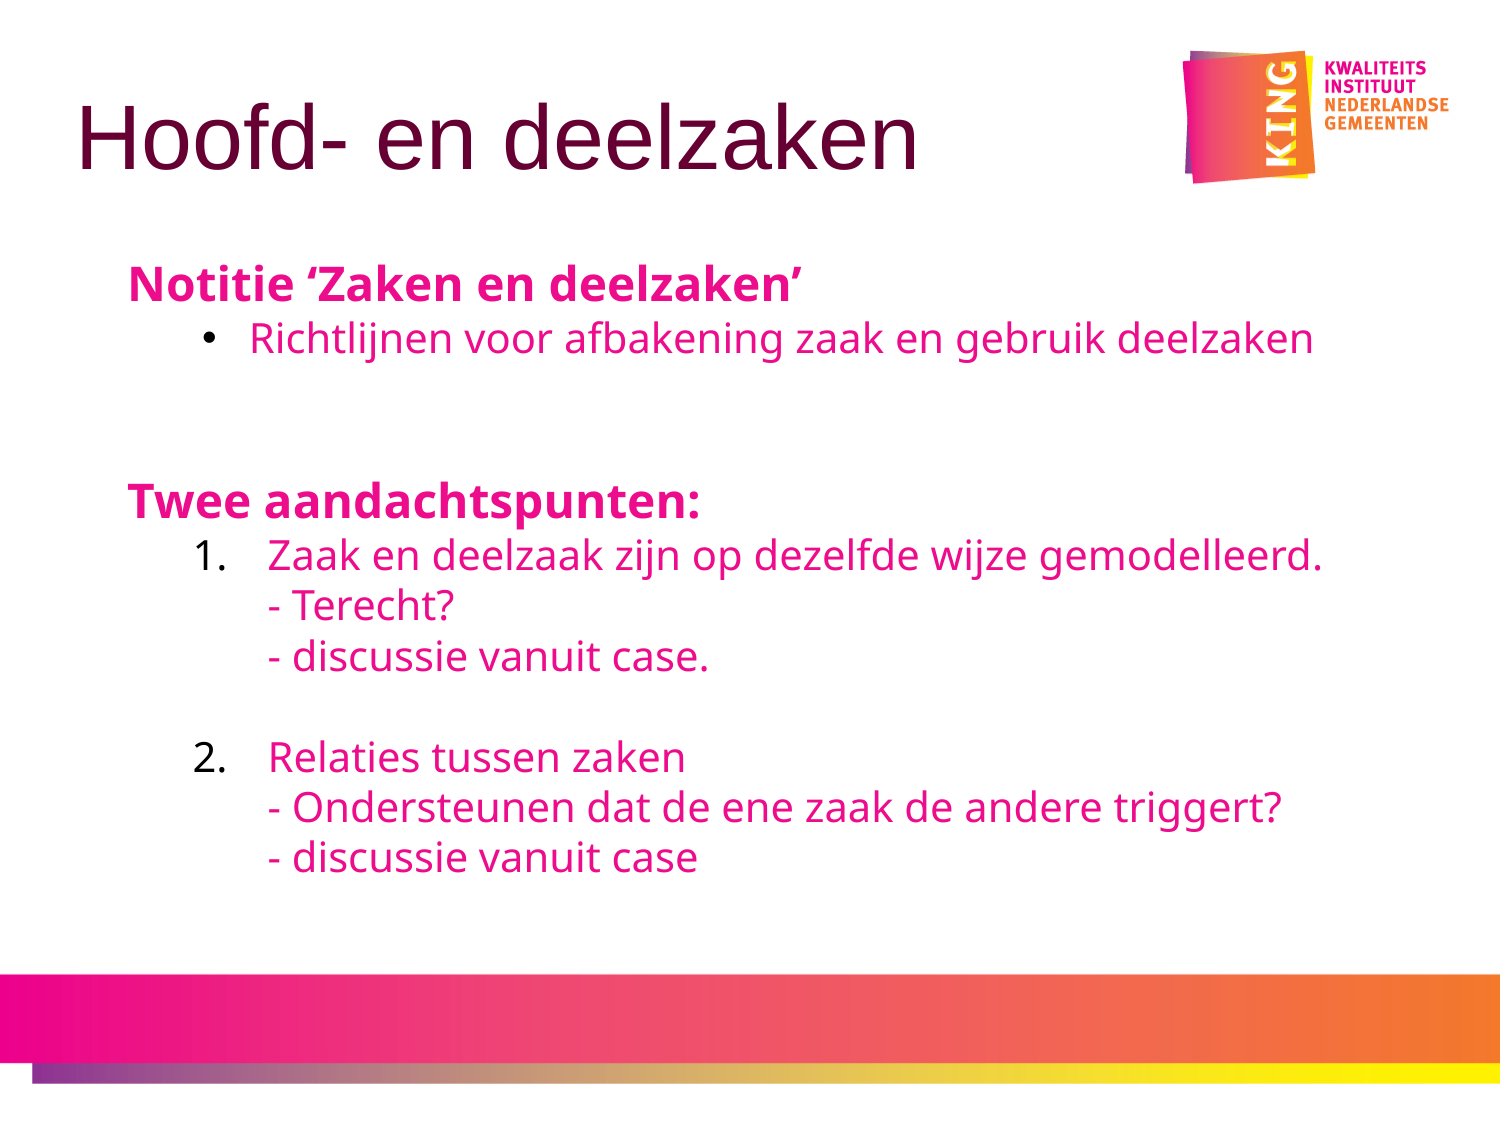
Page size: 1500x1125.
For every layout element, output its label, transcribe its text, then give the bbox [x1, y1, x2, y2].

list Notitie ‘Zaken en deelzaken’ Richtlijnen voor afbakening zaak en gebruik deelzaken Twee aandachtspunten: Zaak en deelzaak zijn op dezelfde wijze gemodelleerd. - Terecht? - discussie vanuit case. Relaties tussen zaken - Ondersteunen dat de ene zaak de andere triggert? - discussie vanuit case [111, 245, 1500, 989]
title Hoofd- en deelzaken [74, 44, 1425, 233]
picture [0, 0, 1500, 1125]
